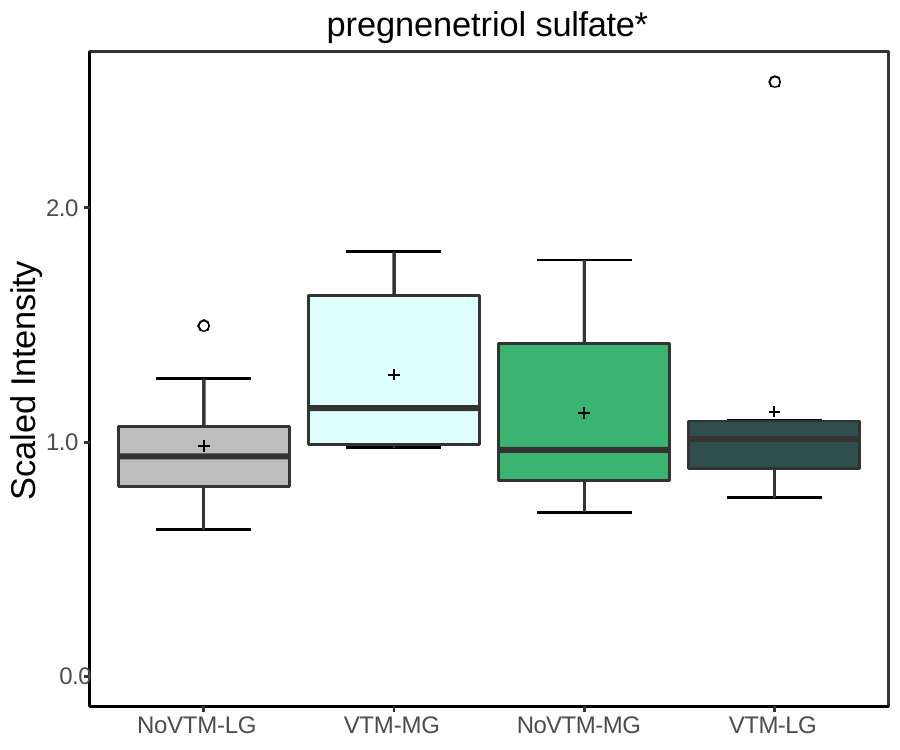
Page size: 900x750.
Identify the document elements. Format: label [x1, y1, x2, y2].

text_box [83, 50, 891, 738]
slide_number [134, 713, 290, 750]
text_box [1, 256, 82, 503]
text_box [44, 190, 82, 221]
text_box [324, 0, 654, 44]
footer [57, 661, 95, 750]
